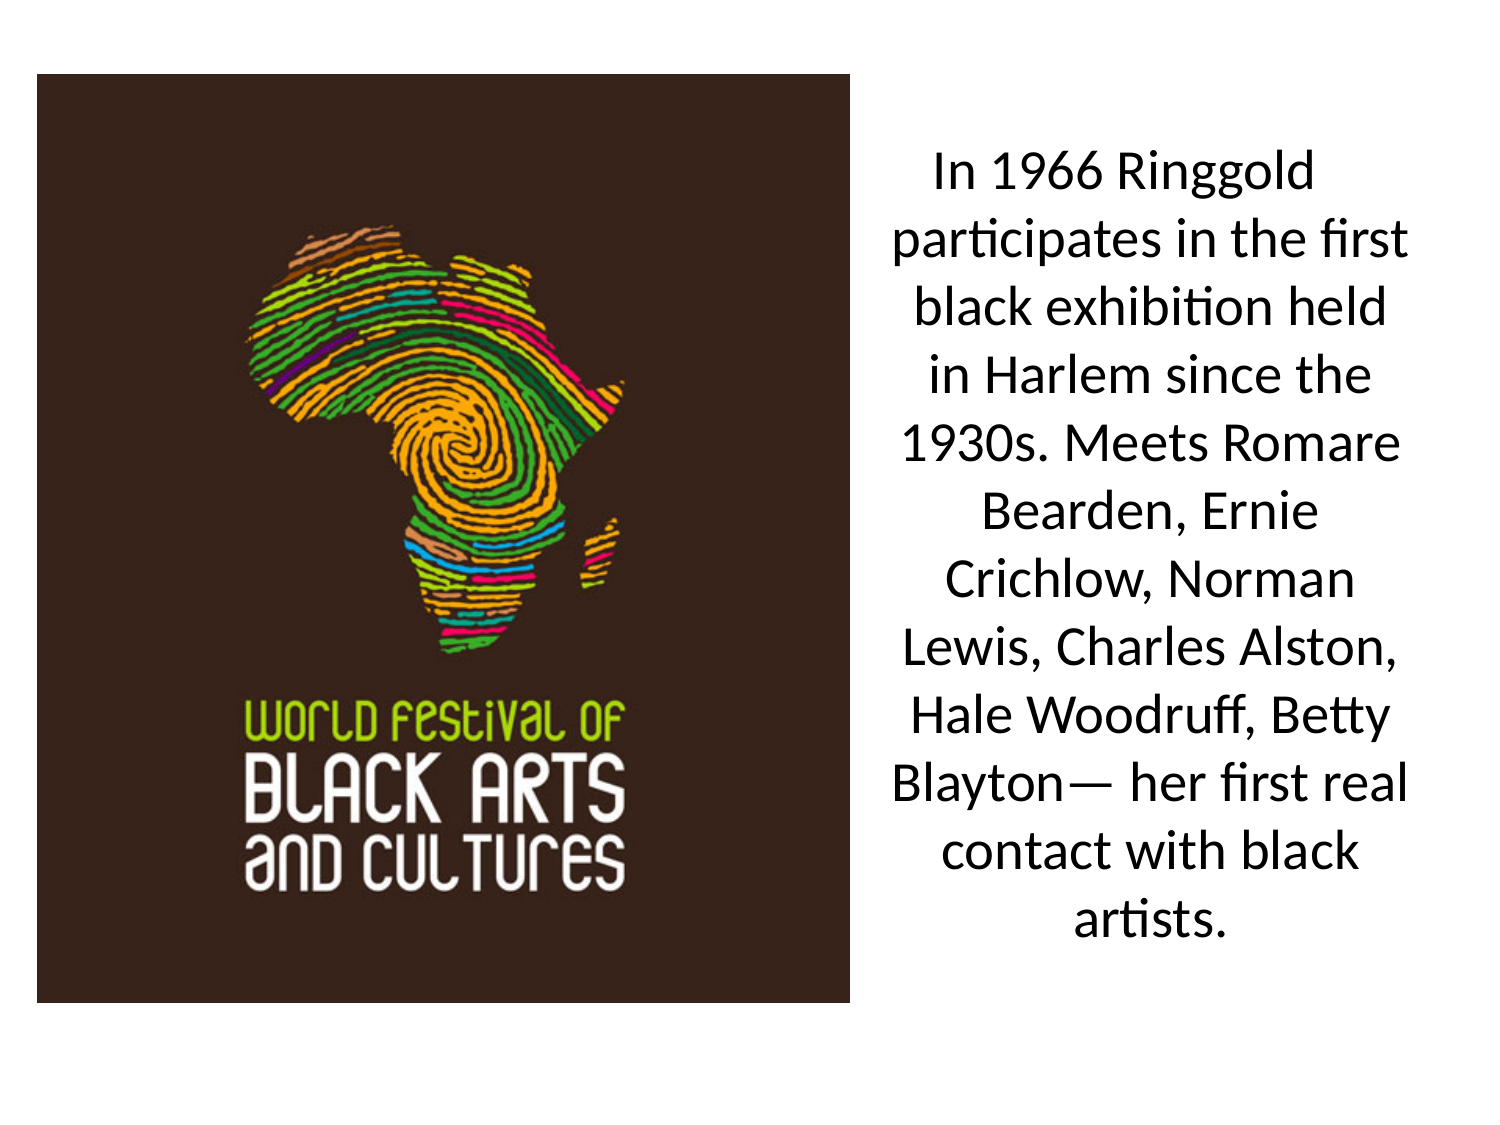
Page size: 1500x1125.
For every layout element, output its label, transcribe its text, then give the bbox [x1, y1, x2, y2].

list In 1966 Ringgold participates in the first black exhibition held in Harlem since the 1930s. Meets Romare Bearden, Ernie Crichlow, Norman Lewis, Charles Alston, Hale Woodruff, Betty Blayton— her first real contact with black artists. [854, 125, 1425, 988]
picture [37, 74, 851, 1004]
